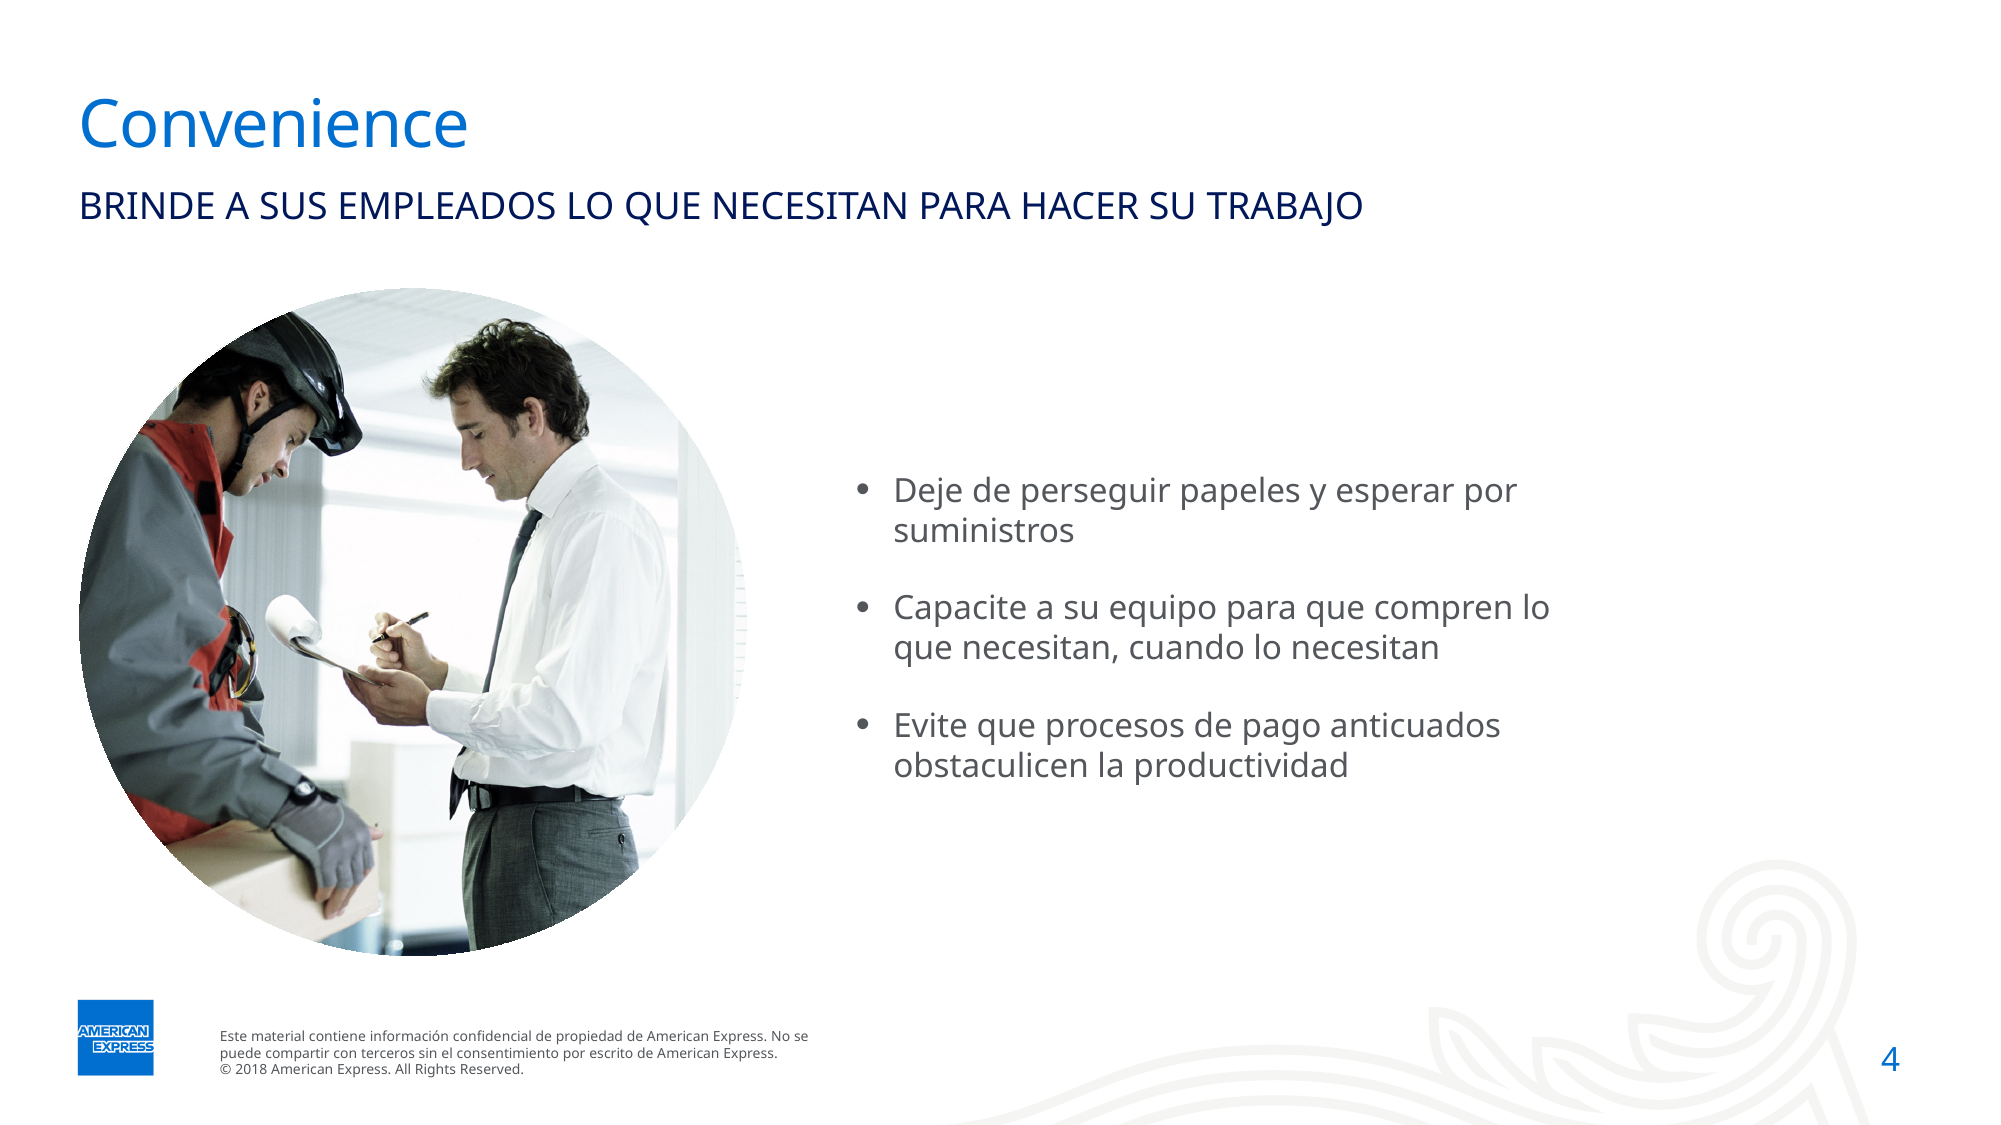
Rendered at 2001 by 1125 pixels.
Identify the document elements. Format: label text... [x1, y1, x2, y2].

title Convenience [78, 90, 1879, 278]
slide_number 4 [1800, 1033, 1900, 1084]
picture [65, 987, 166, 1088]
picture [78, 287, 748, 957]
text_box Deje de perseguir papeles y esperar por suministros Capacite a su equipo para que compren lo que necesitan, cuando lo necesitan Evite que procesos de pago anticuados obstaculicen la productividad [855, 469, 1611, 784]
